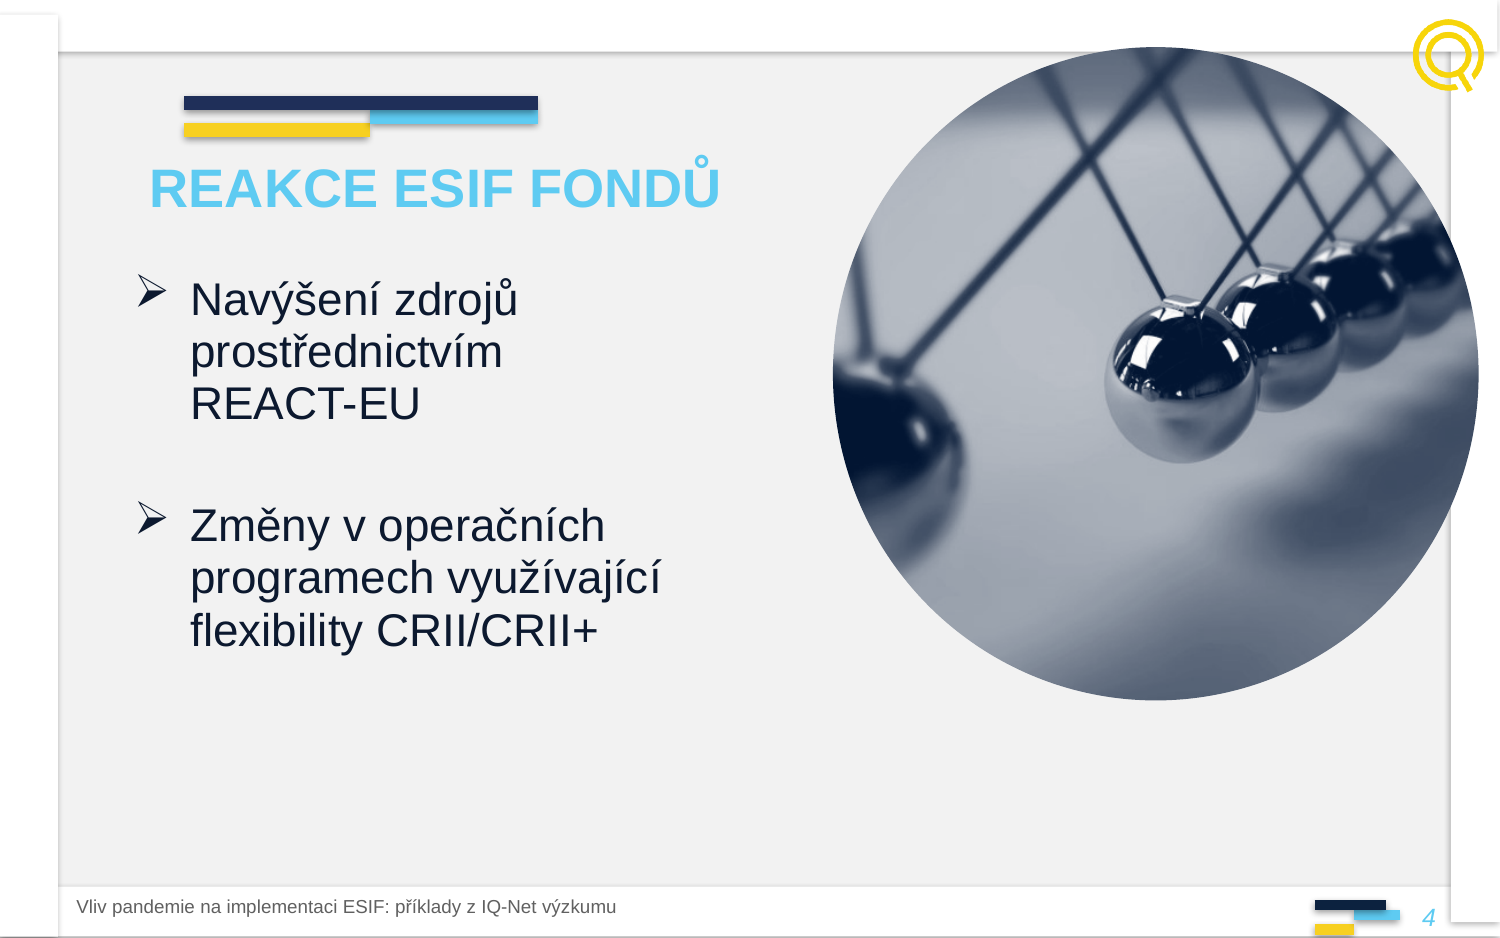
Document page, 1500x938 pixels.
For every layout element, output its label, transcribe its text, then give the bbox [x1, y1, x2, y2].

list Navýšení zdrojů prostřednictvím REACT-EU Změny v operačních programech využívající flexibility CRII/CRII+ [119, 264, 685, 852]
slide_number 4 [1353, 893, 1451, 938]
list REAKCE ESIF Fondů [134, 146, 827, 232]
picture [832, 19, 1490, 701]
list Vliv pandemie na implementaci ESIF: příklady z IQ-Net výzkumu [61, 887, 770, 938]
